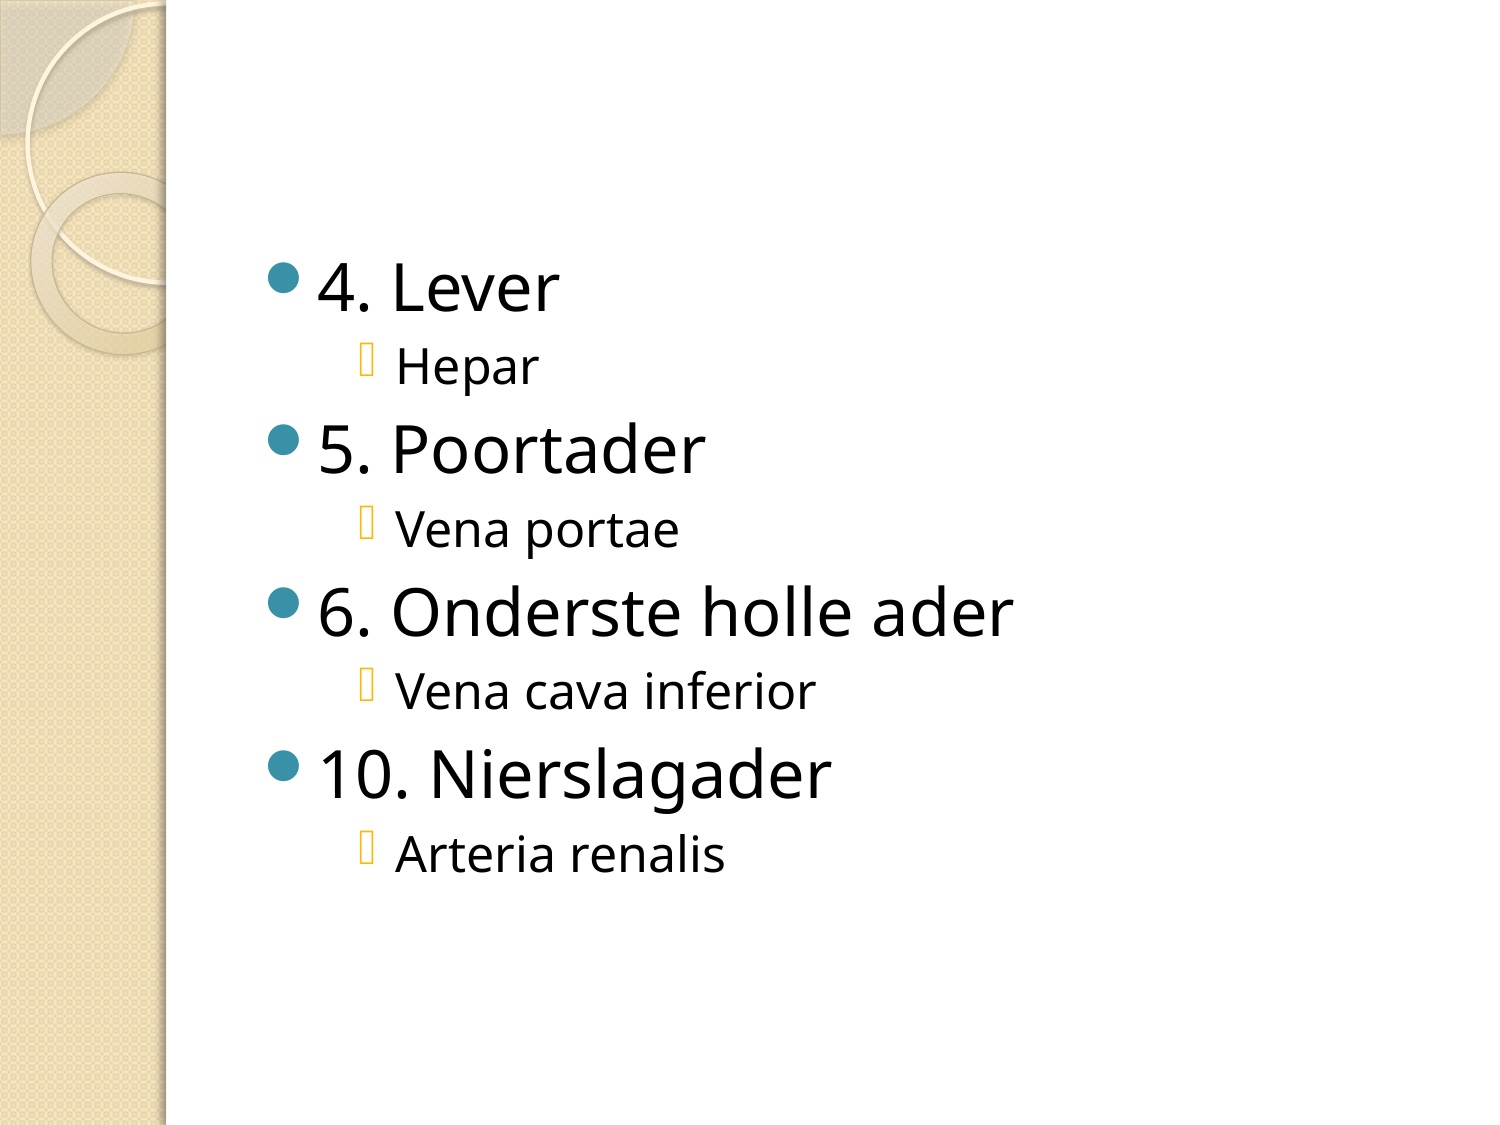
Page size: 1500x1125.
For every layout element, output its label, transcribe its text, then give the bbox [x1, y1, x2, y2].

list 4. Lever Hepar 5. Poortader Vena portae 6. Onderste holle ader Vena cava inferior 10. Nierslagader Arteria renalis [235, 237, 1466, 1025]
